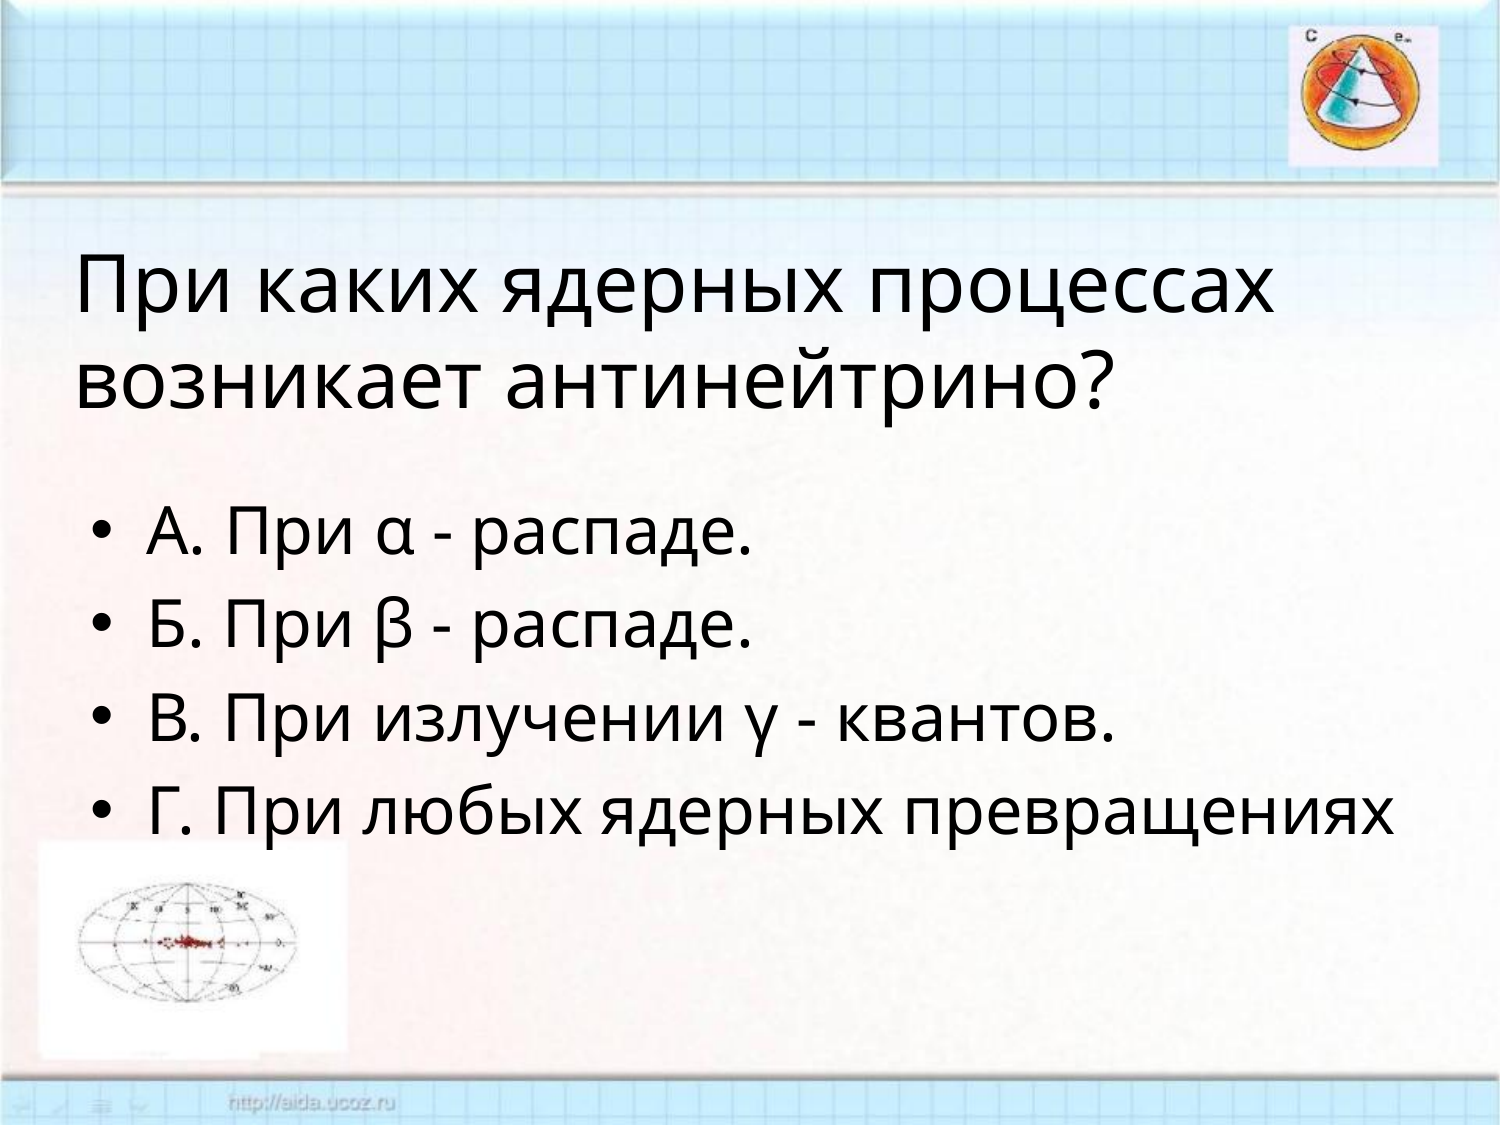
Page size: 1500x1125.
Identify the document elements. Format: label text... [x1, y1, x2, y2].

picture [0, 0, 1500, 1125]
list А. При α - распаде. Б. При β - распаде. В. При излучении γ - квантов. Г. При любых ядерных превращениях [75, 480, 1425, 1005]
title При каких ядерных процессах возникает антинейтрино? [58, 222, 1454, 434]
